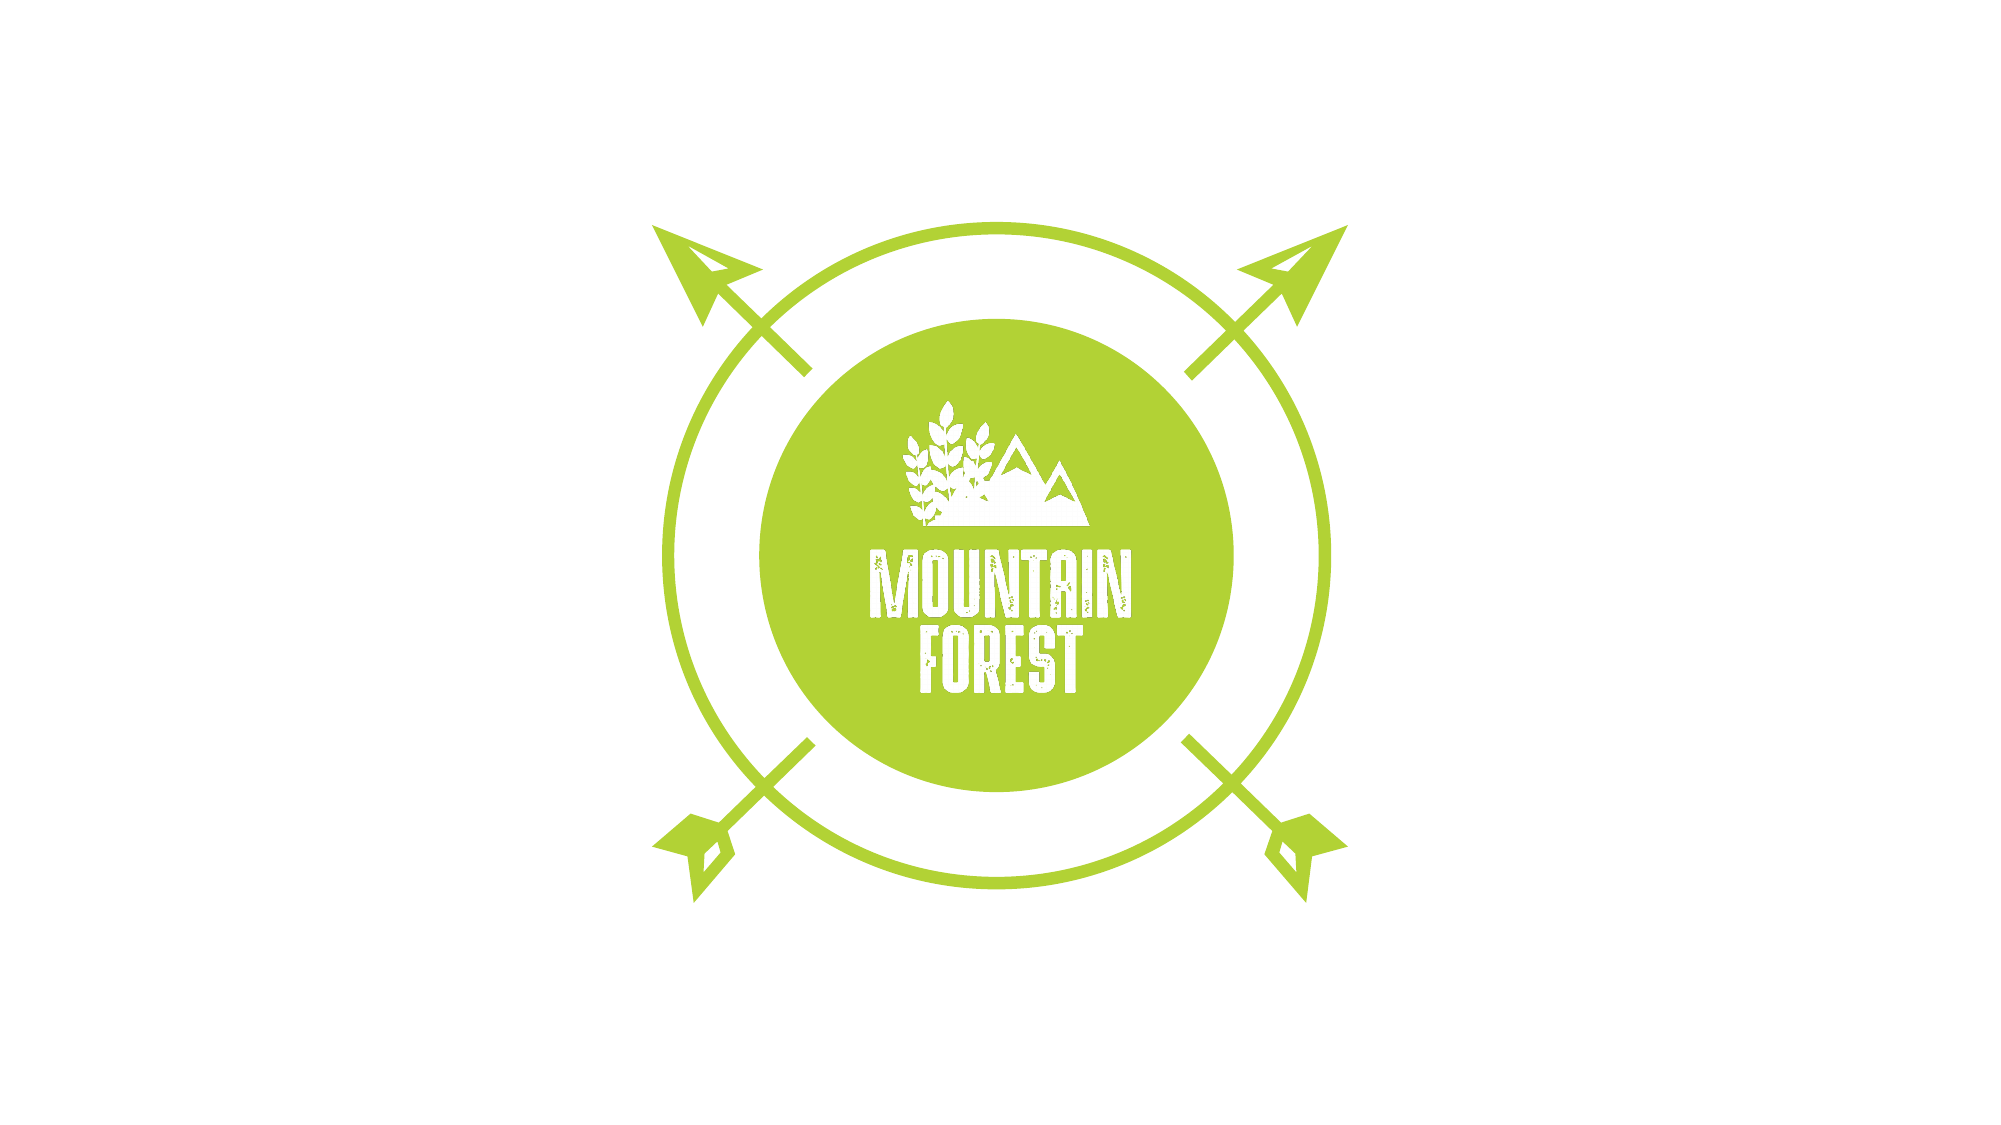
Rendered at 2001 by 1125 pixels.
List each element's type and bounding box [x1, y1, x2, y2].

picture [866, 400, 1134, 725]
text_box [651, 221, 1348, 903]
